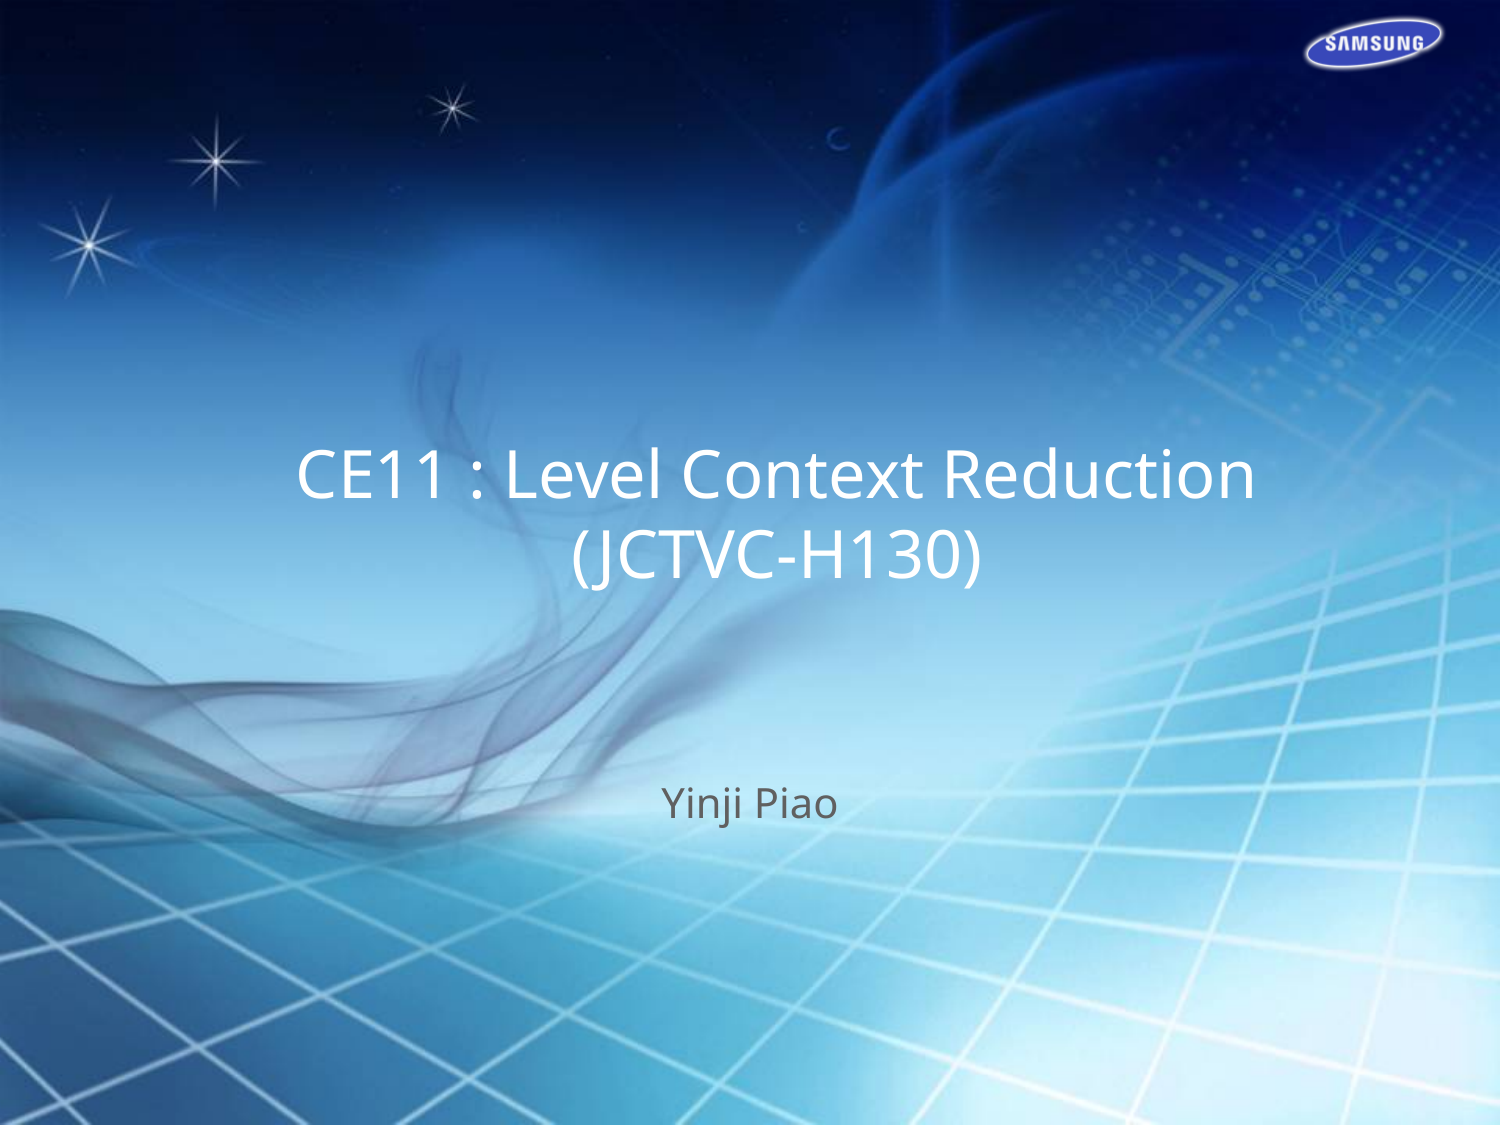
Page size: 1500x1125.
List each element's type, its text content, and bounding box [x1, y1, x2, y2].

text_box CE11 : Level Context Reduction (JCTVC-H130) [110, 424, 1444, 600]
picture [0, 0, 1500, 1125]
text_box Yinji Piao [410, 769, 1090, 834]
